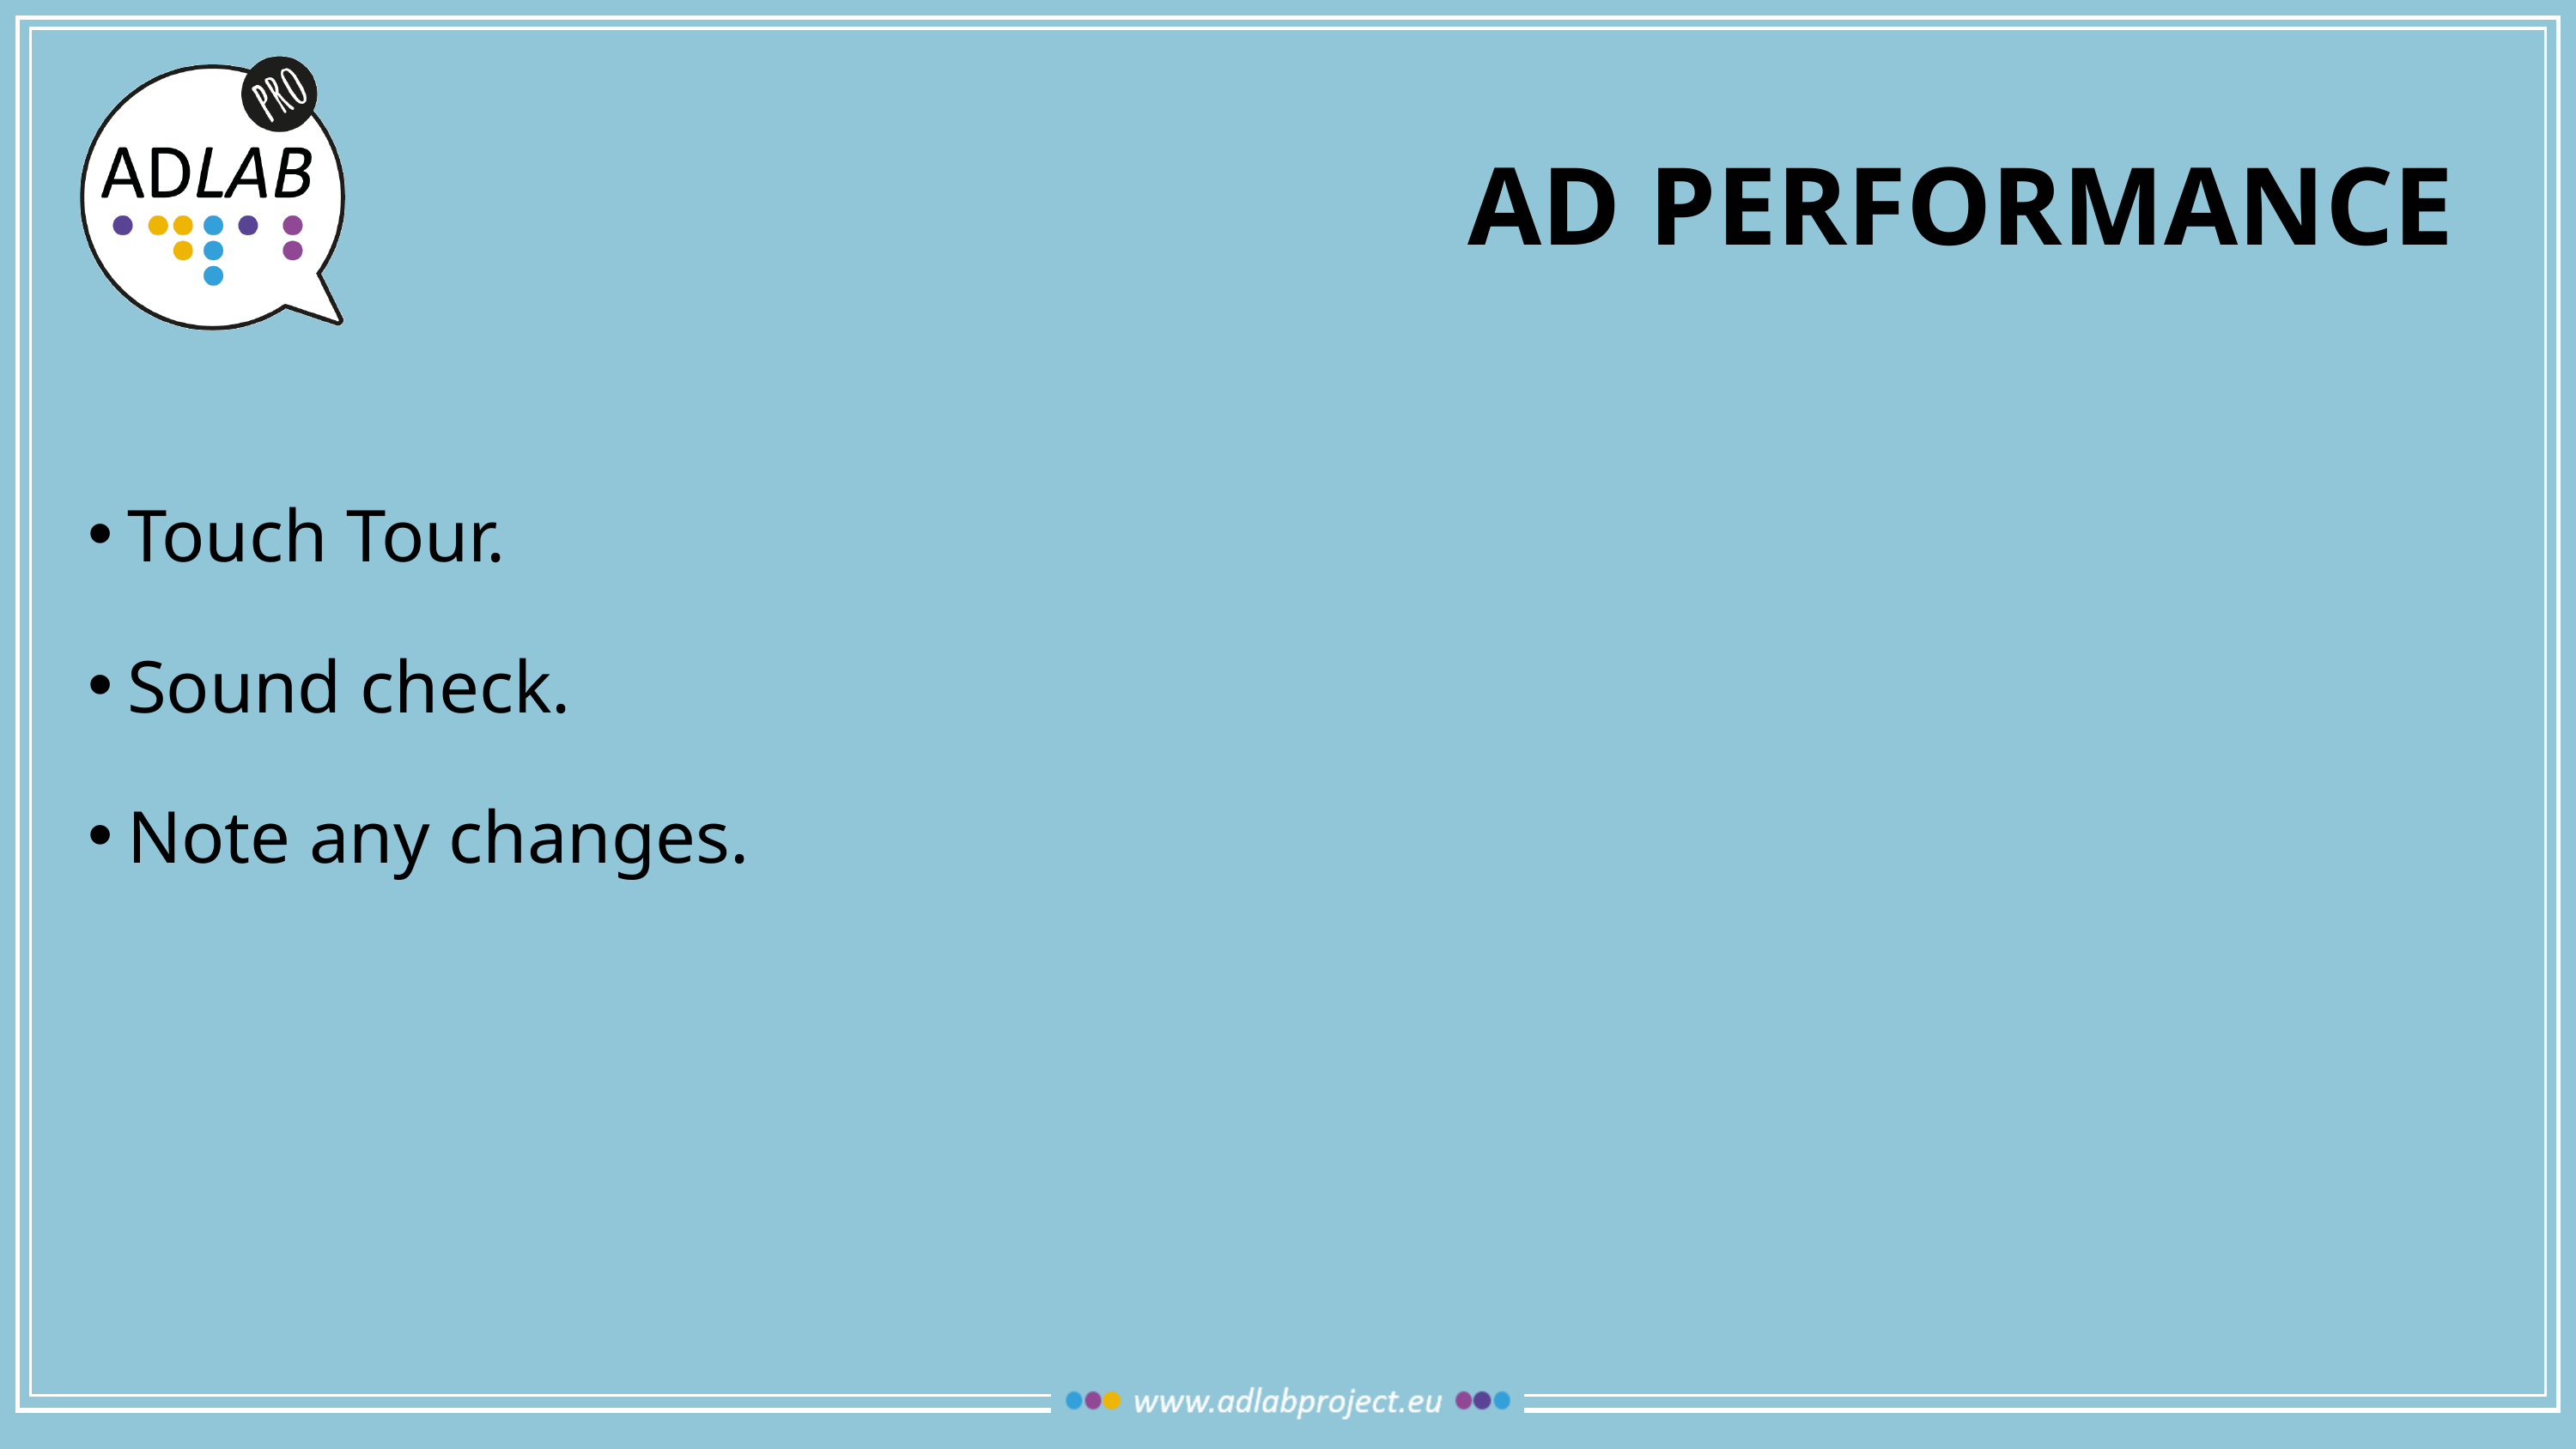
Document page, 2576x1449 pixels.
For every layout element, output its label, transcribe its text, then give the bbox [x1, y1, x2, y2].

picture [72, 49, 353, 330]
title Ad performance [384, 70, 2467, 351]
list Touch Tour. Sound check. Note any changes. [75, 440, 2501, 1122]
picture [1051, 1378, 1524, 1429]
